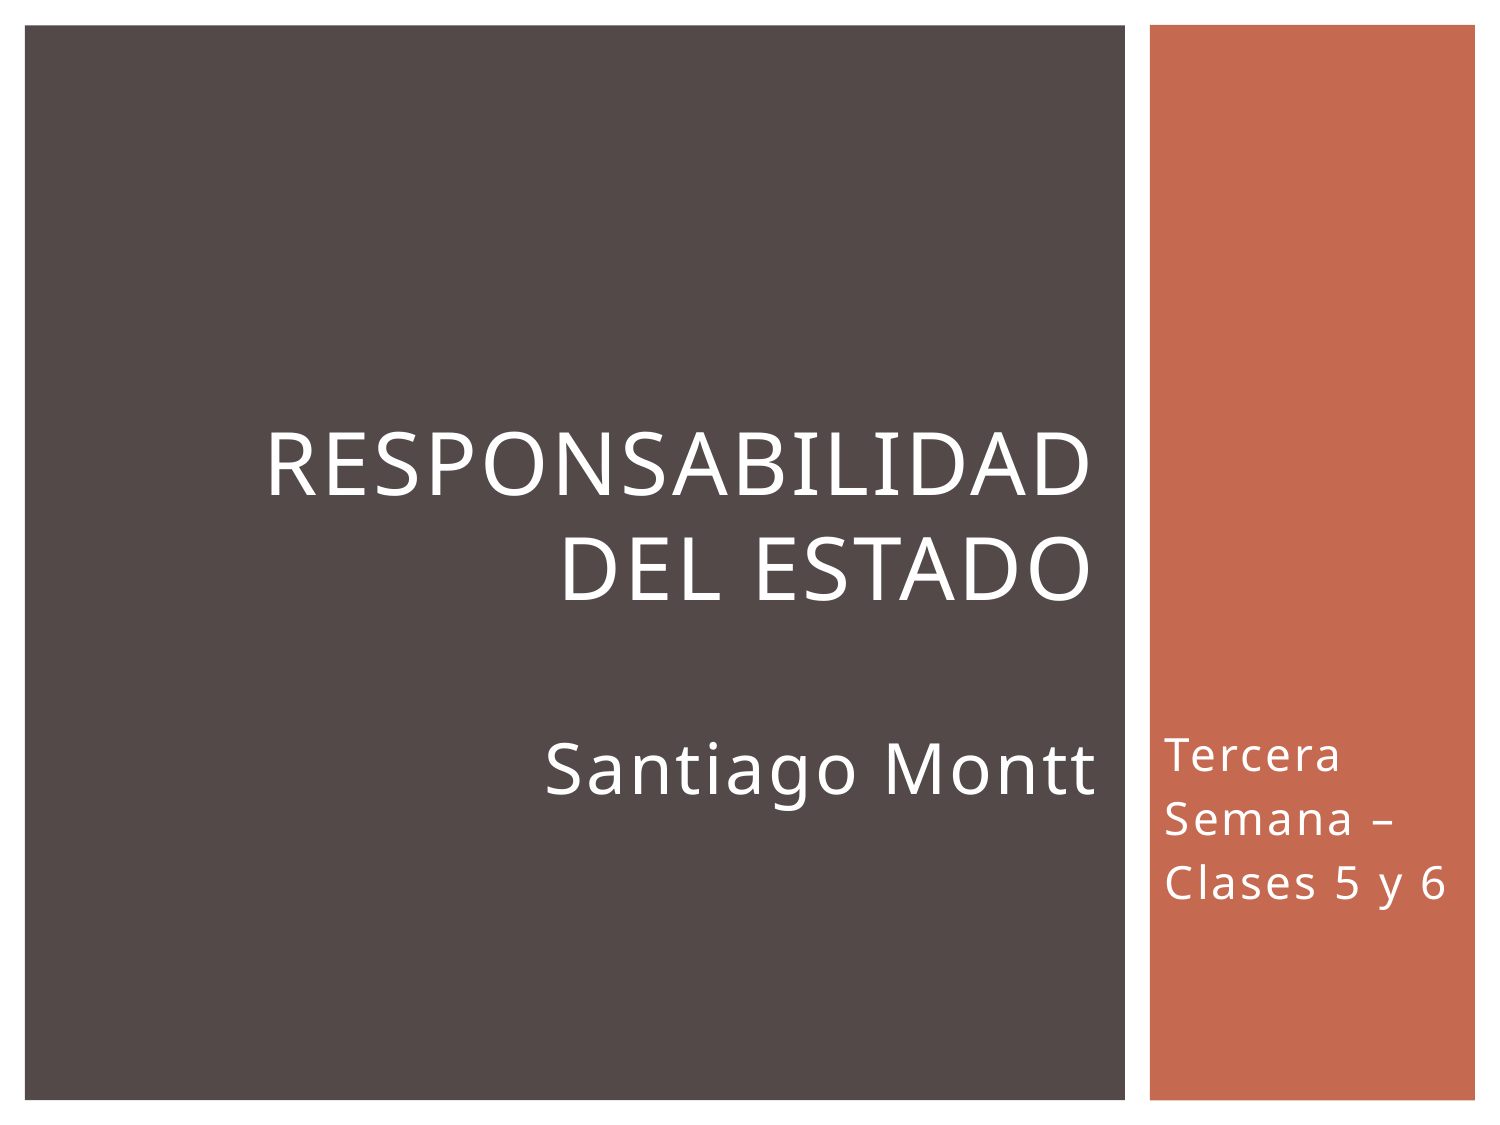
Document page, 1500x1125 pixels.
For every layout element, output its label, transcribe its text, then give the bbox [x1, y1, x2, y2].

title Responsabilidad del Estado Santiago Montt [75, 399, 1113, 817]
subtitle Tercera Semana – Clases 5 y 6 [1149, 699, 1475, 1000]
